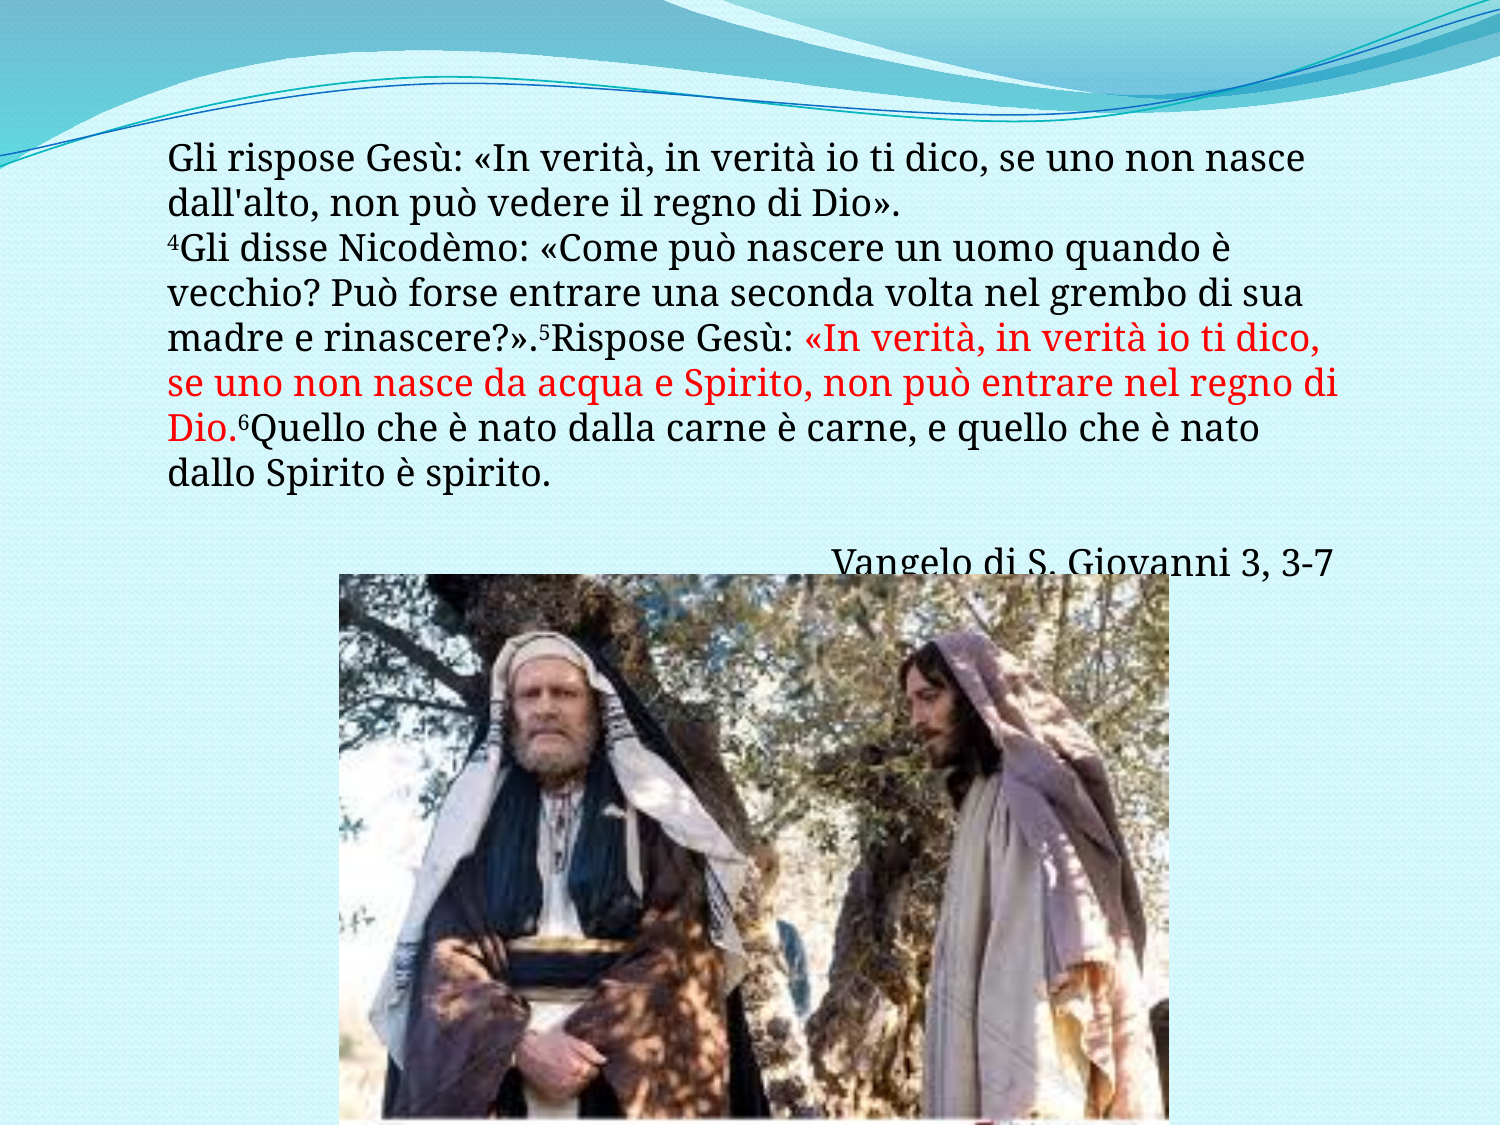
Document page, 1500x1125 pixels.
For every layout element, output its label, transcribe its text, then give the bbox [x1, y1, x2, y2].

text_box Gli rispose Gesù: «In verità, in verità io ti dico, se uno non nasce dall'alto, non può vedere il regno di Dio». 4Gli disse Nicodèmo: «Come può nascere un uomo quando è vecchio? Può forse entrare una seconda volta nel grembo di sua madre e rinascere?».5Rispose Gesù: «In verità, in verità io ti dico, se uno non nasce da acqua e Spirito, non può entrare nel regno di Dio.6Quello che è nato dalla carne è carne, e quello che è nato dallo Spirito è spirito. Vangelo di S. Giovanni 3, 3-7 [152, 81, 1360, 637]
picture [339, 573, 1169, 1125]
